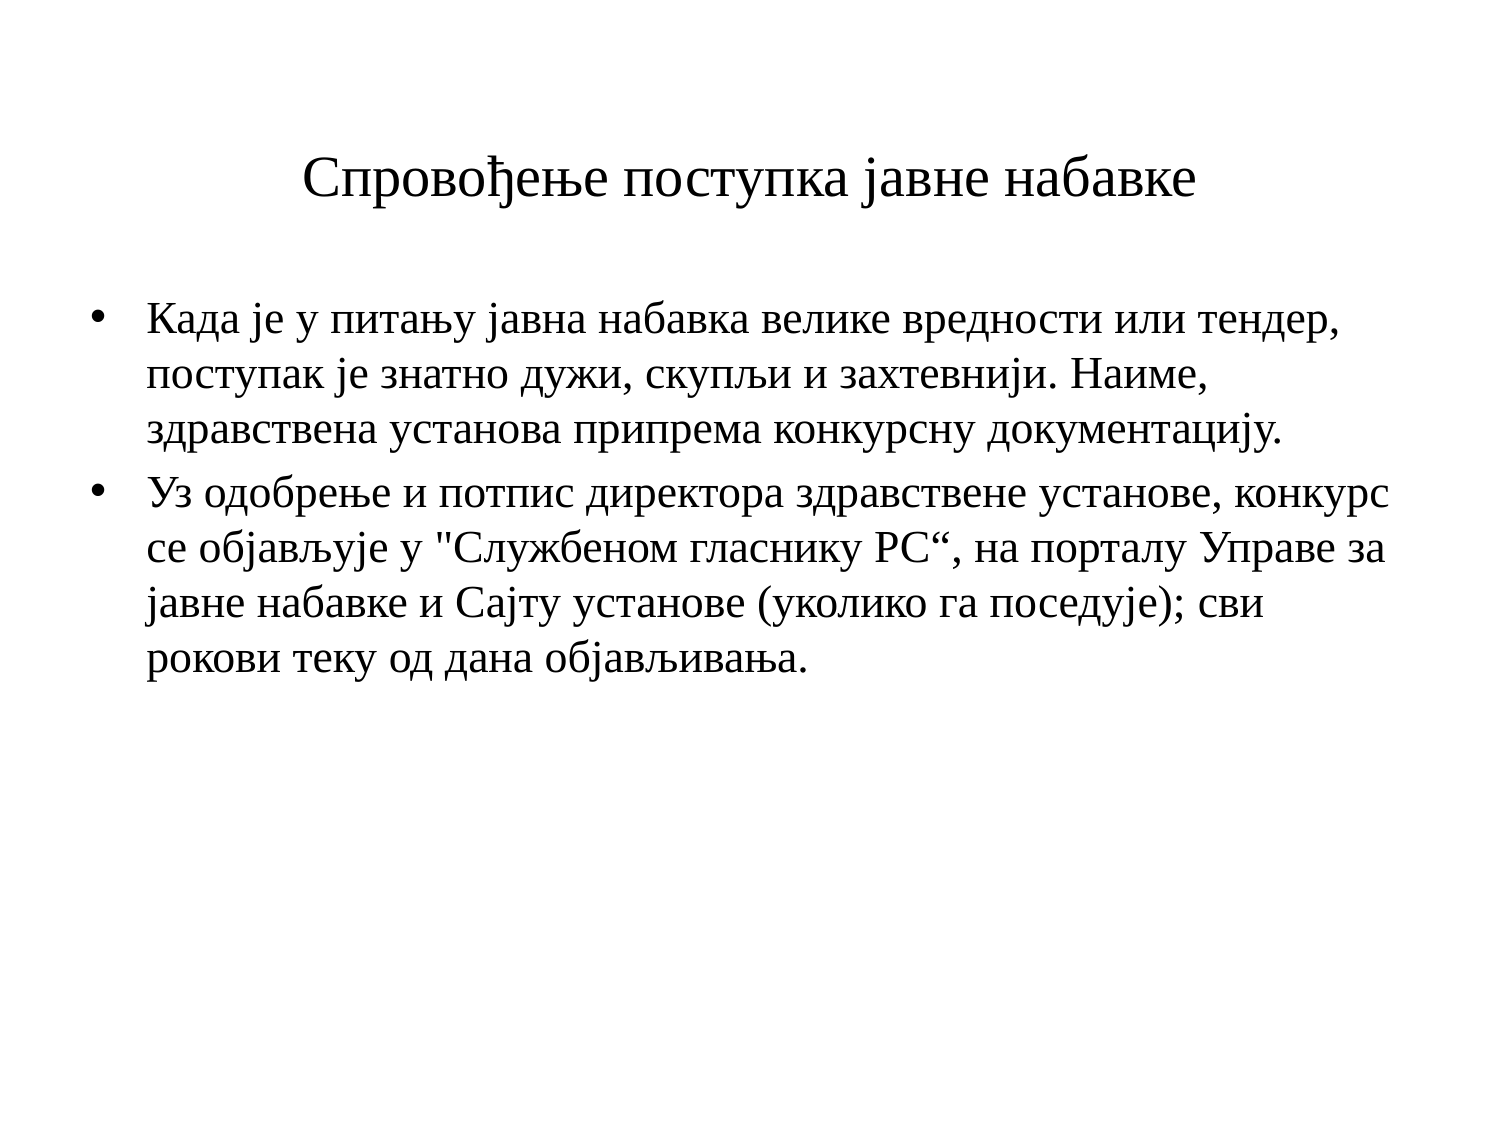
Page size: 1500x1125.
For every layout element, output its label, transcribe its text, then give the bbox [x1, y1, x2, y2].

list Када је у питању јавна набавка велике вредности или тендер, поступак је знатно дужи, скупљи и захтевнији. Наиме, здравствена установа припрема конкурсну документацију. Уз одобрење и потпис директора здравствене установе, конкурс се објављује у "Службеном гласнику РС“, на порталу Управе за јавне набавке и Сајту установе (уколико га поседује); сви рокови теку од дана објављивања. [75, 280, 1425, 1024]
title Спровођење поступка јавне набавке [75, 79, 1425, 268]
